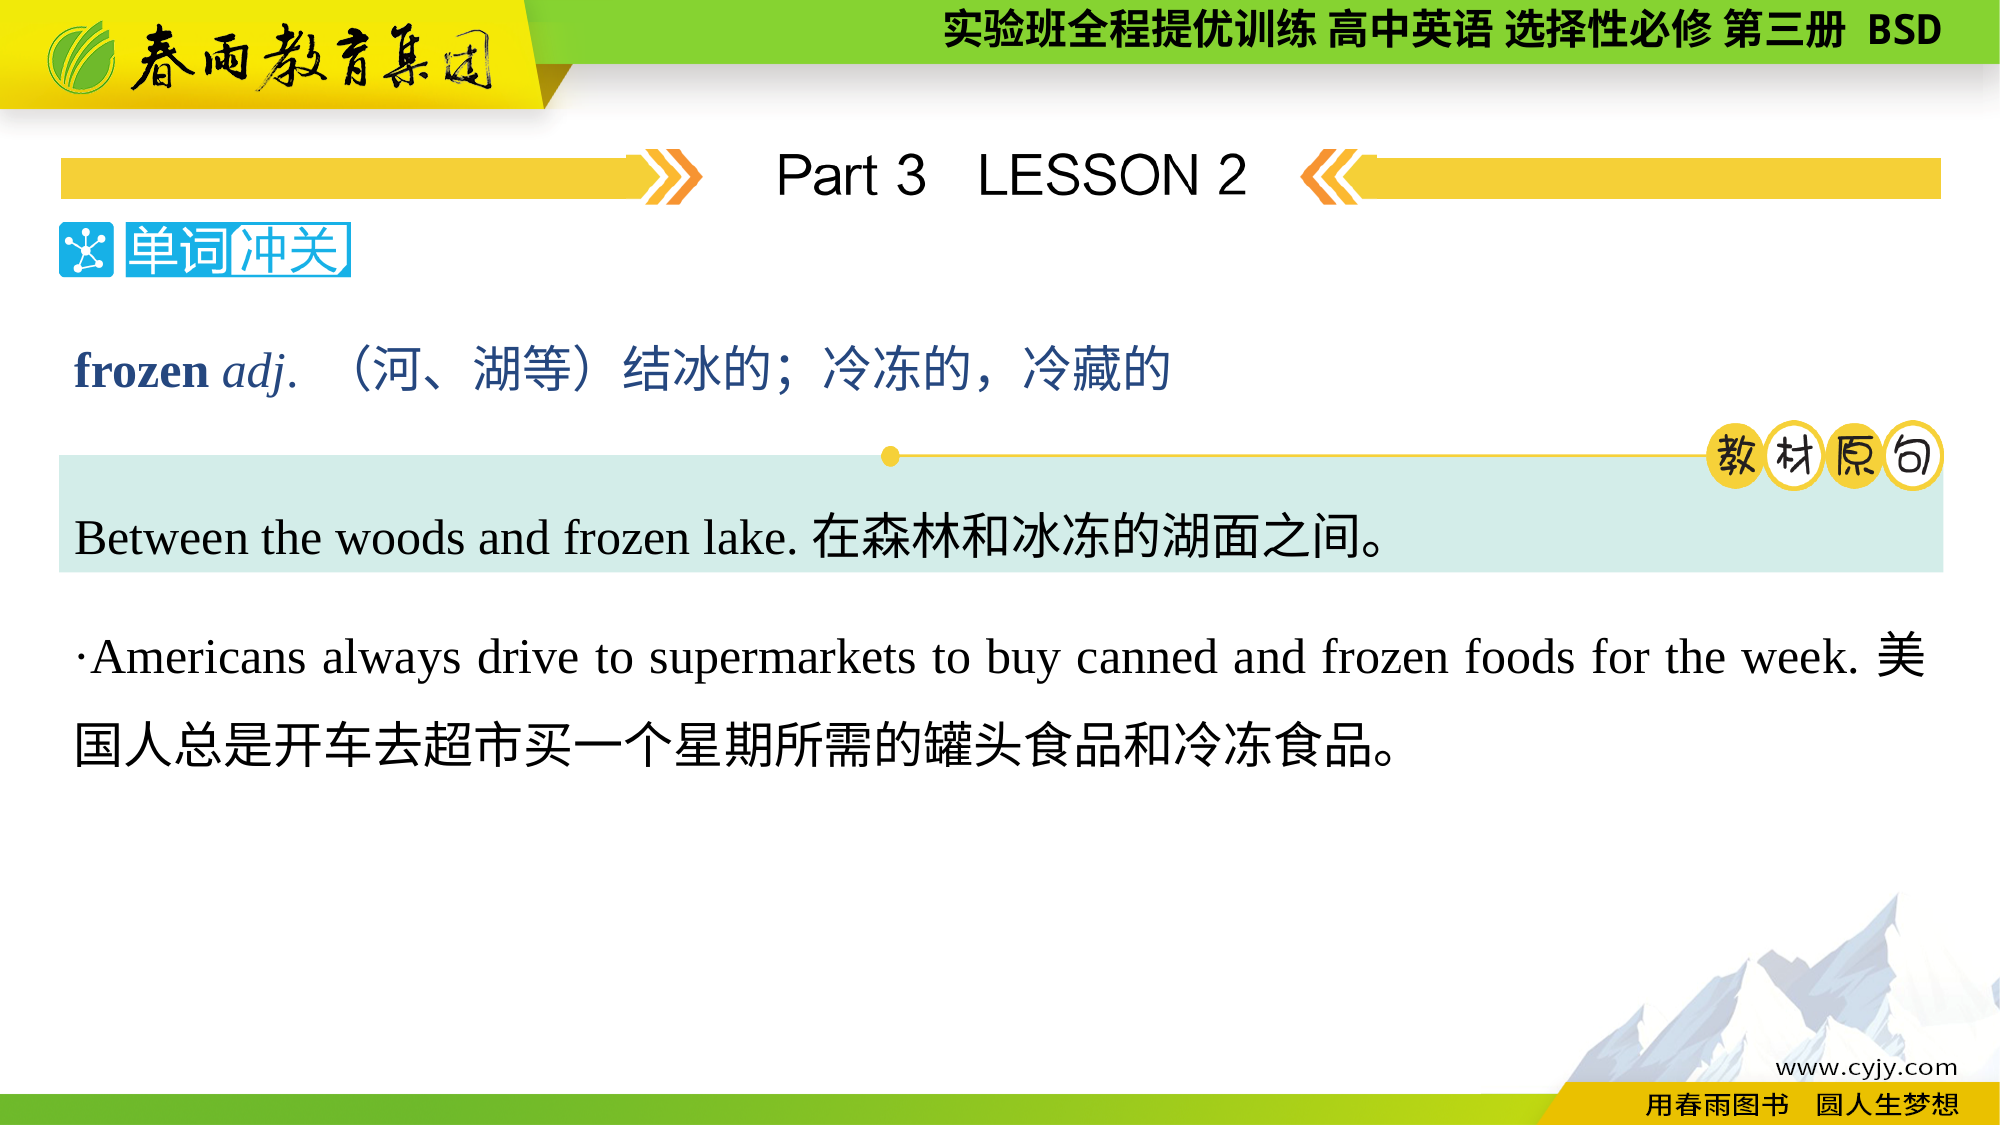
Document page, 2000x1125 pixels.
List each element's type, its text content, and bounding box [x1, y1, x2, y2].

text_box ·Americans always drive to supermarkets to buy canned and frozen foods for the week.美国人总是开车去超市买一个星期所需的罐头食品和冷冻食品。 [59, 586, 1942, 781]
picture [0, 0, 2000, 1125]
list frozen adj. （河、湖等）结冰的；冷冻的，冷藏的 [59, 300, 1944, 395]
text_box Between the woods and frozen lake.在森林和冰冻的湖面之间。 [59, 455, 1944, 573]
